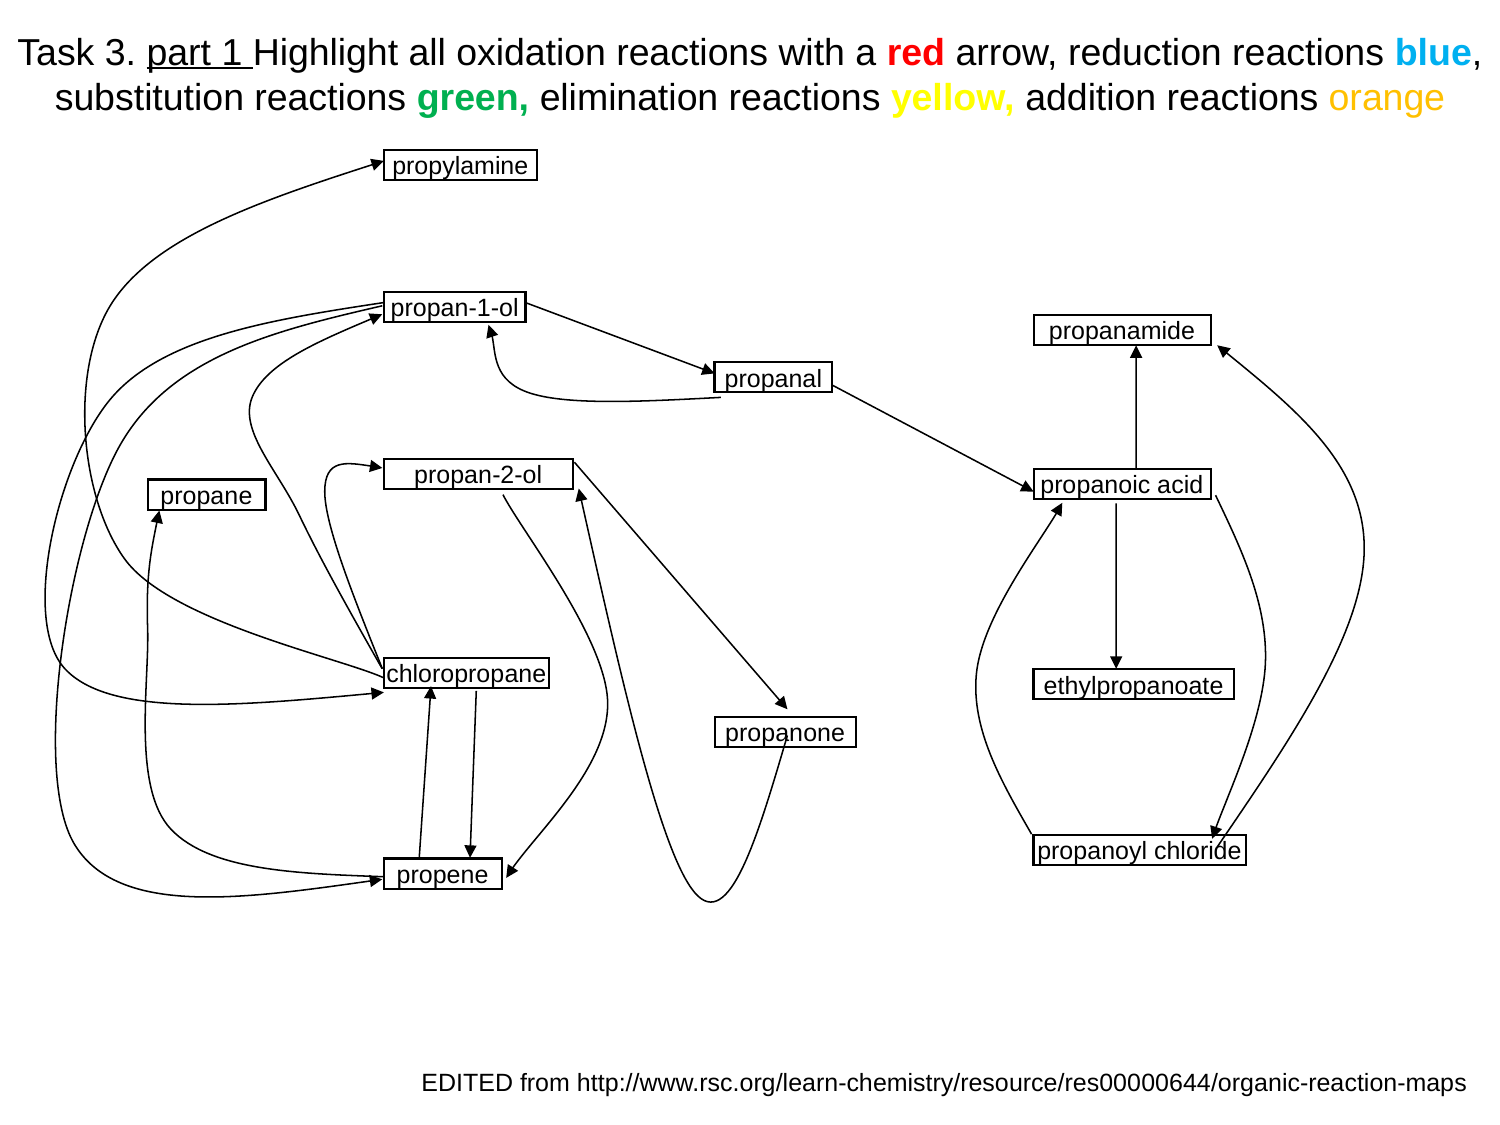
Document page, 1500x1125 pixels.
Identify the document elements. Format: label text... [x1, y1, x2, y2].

text_box ethylpropanoate [1045, 669, 1213, 700]
text_box propene [383, 858, 502, 889]
text_box [502, 494, 608, 878]
text_box [1110, 503, 1123, 669]
text_box [574, 462, 788, 710]
text_box [55, 305, 383, 898]
text_box [832, 385, 1034, 492]
text_box [549, 798, 675, 859]
text_box chloropropane [384, 657, 504, 688]
text_box [486, 324, 721, 402]
text_box propanoyl chloride [1033, 834, 1246, 865]
text_box [464, 690, 477, 858]
text_box propanal [714, 362, 833, 393]
text_box propan-1-ol [384, 291, 526, 322]
text_box [575, 488, 788, 903]
text_box [525, 302, 715, 375]
text_box propanamide [1033, 314, 1211, 346]
text_box Task 3. part 1 Highlight all oxidation reactions with a red arrow, reduction reactions blue, substitution reactions green, elimination reactions yellow, addition reactions orange [0, 20, 1500, 125]
text_box propylamine [383, 149, 538, 180]
text_box EDITED from http://www.rsc.org/learn-chemistry/resource/res00000644/organic-reaction-maps [406, 1058, 1500, 1104]
text_box propanoic acid [1033, 468, 1211, 499]
text_box [1217, 345, 1365, 847]
text_box [44, 302, 384, 693]
text_box propan-2-ol [384, 458, 573, 489]
text_box [975, 502, 1063, 835]
text_box [1129, 345, 1143, 468]
text_box propanone [772, 716, 857, 747]
text_box [84, 158, 384, 436]
text_box [419, 686, 437, 858]
text_box [1210, 495, 1266, 839]
